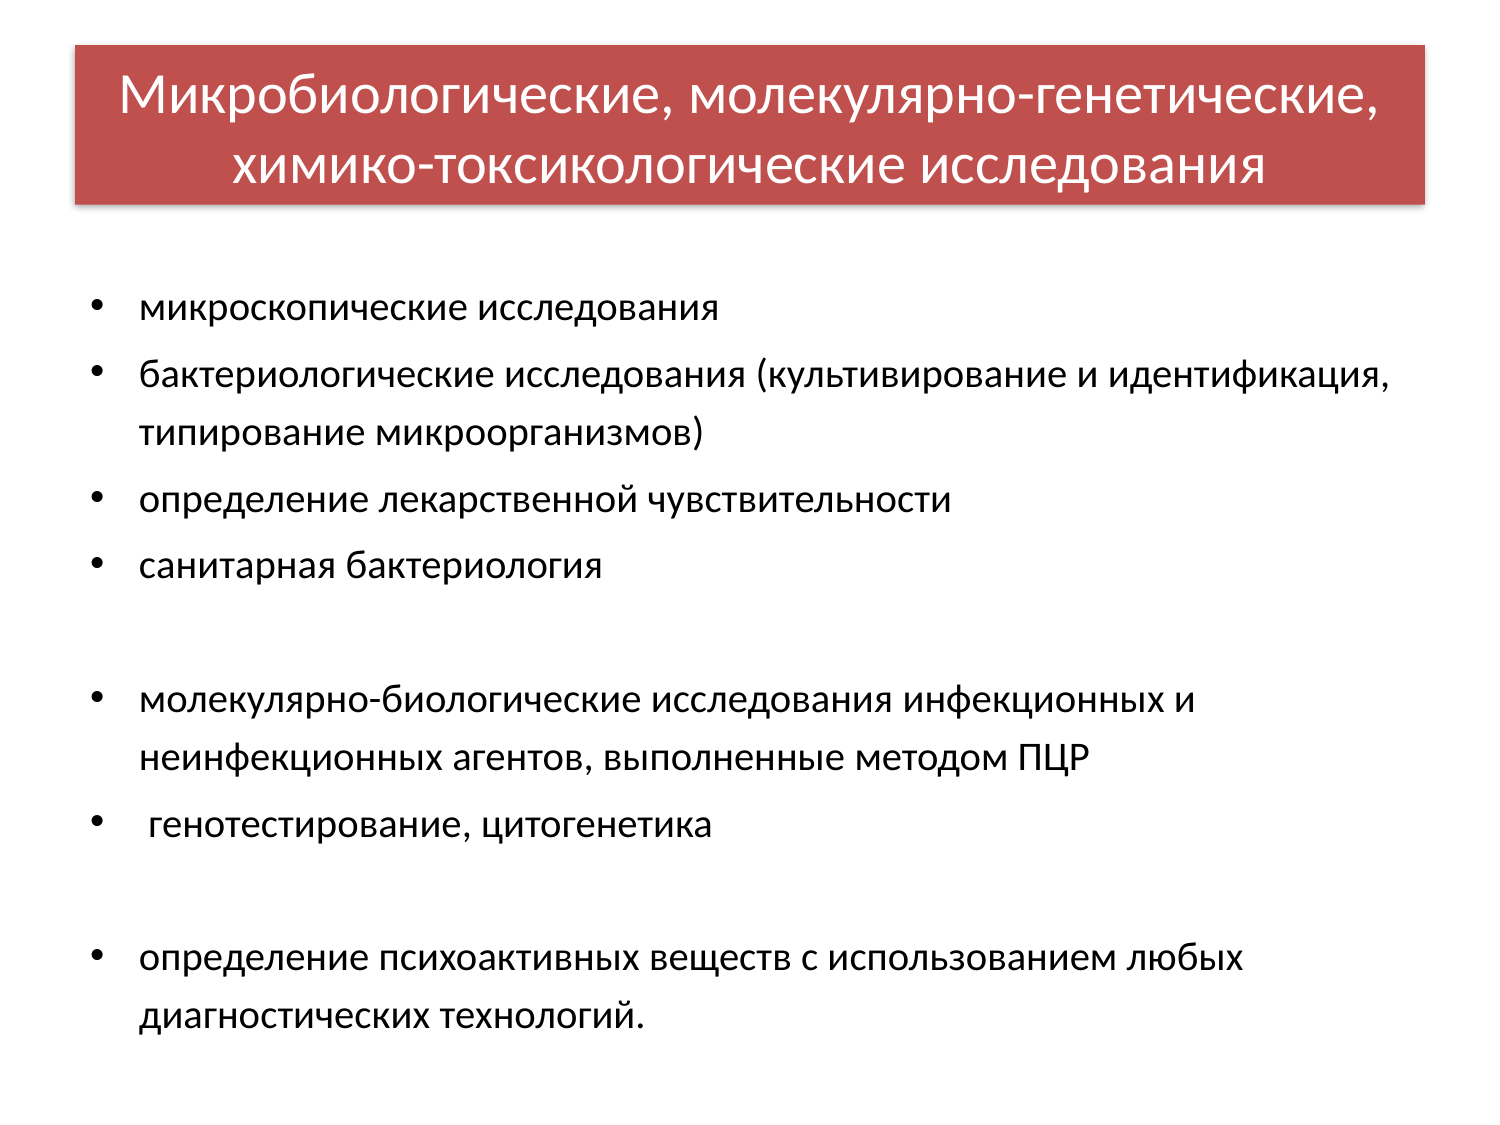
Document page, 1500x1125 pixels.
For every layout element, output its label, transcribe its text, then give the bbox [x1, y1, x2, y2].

list микроскопические исследования бактериологические исследования (культивирование и идентификация, типирование микроорганизмов) определение лекарственной чувствительности санитарная бактериология молекулярно-биологические исследования инфекционных и неинфекционных агентов, выполненные методом ПЦР генотестирование, цитогенетика определение психоактивных веществ с использованием любых диагностических технологий. [75, 262, 1425, 1056]
title Микробиологические, молекулярно-генетические, химико-токсикологические исследования [75, 45, 1425, 205]
